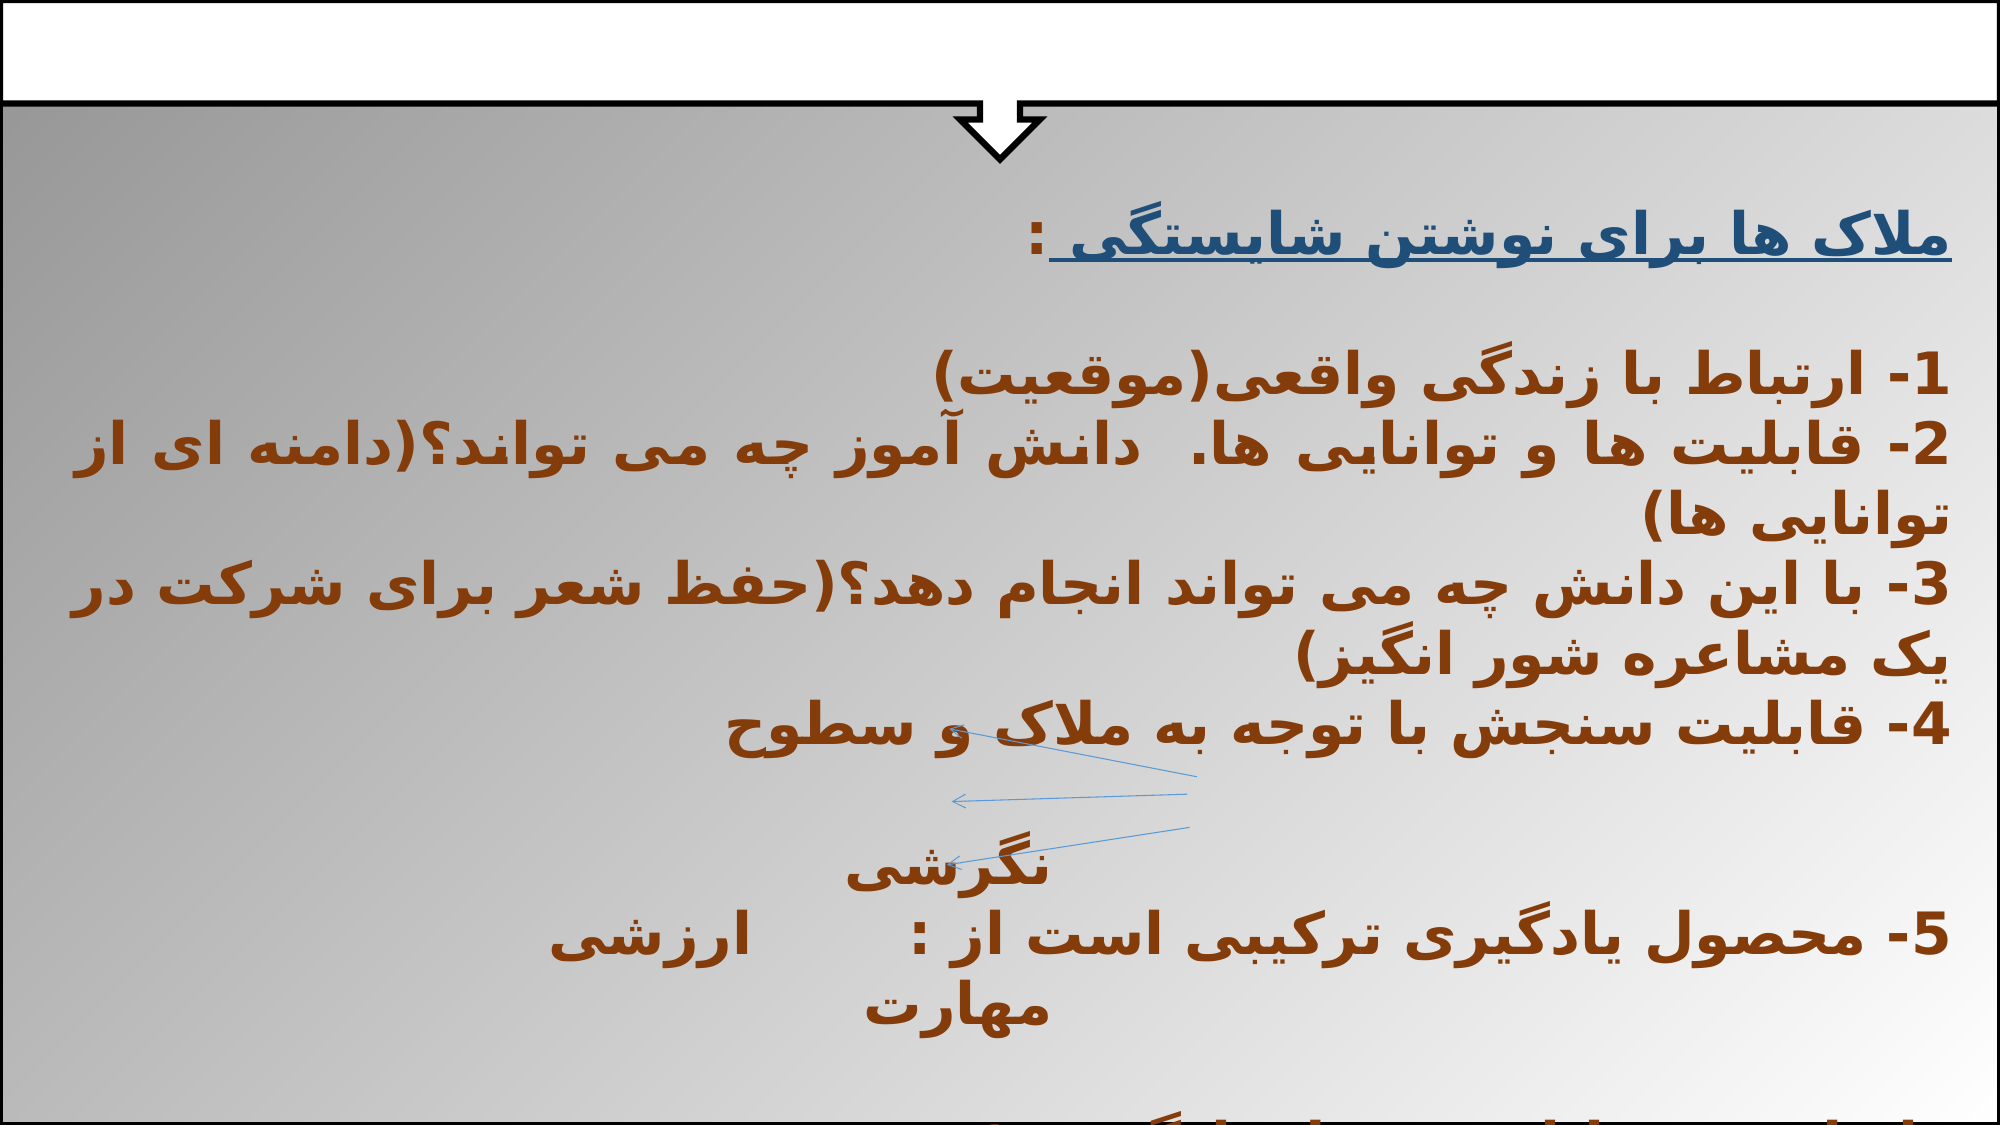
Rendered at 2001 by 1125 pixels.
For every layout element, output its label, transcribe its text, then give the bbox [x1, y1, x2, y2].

text_box ملاک ها برای نوشتن شایستگی : 1- ارتباط با زندگی واقعی(موقعیت) 2- قابلیت ها و توانایی ها. دانش آموز چه می تواند؟(دامنه ای از توانایی ها) 3- با این دانش چه می تواند انجام دهد؟(حفظ شعر برای شرکت در یک مشاعره شور انگیز) 4- قابلیت سنجش با توجه به ملاک و سطوح نگرشی 5- محصول یادگیری ترکیبی است از : ارزشی مهارت 6- رابطه بین غايات و عمل یادگیری [57, 188, 1967, 1125]
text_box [951, 794, 1188, 802]
text_box [0, 0, 2000, 161]
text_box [946, 827, 1190, 865]
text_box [949, 728, 1197, 777]
text_box [0, 105, 2000, 1125]
